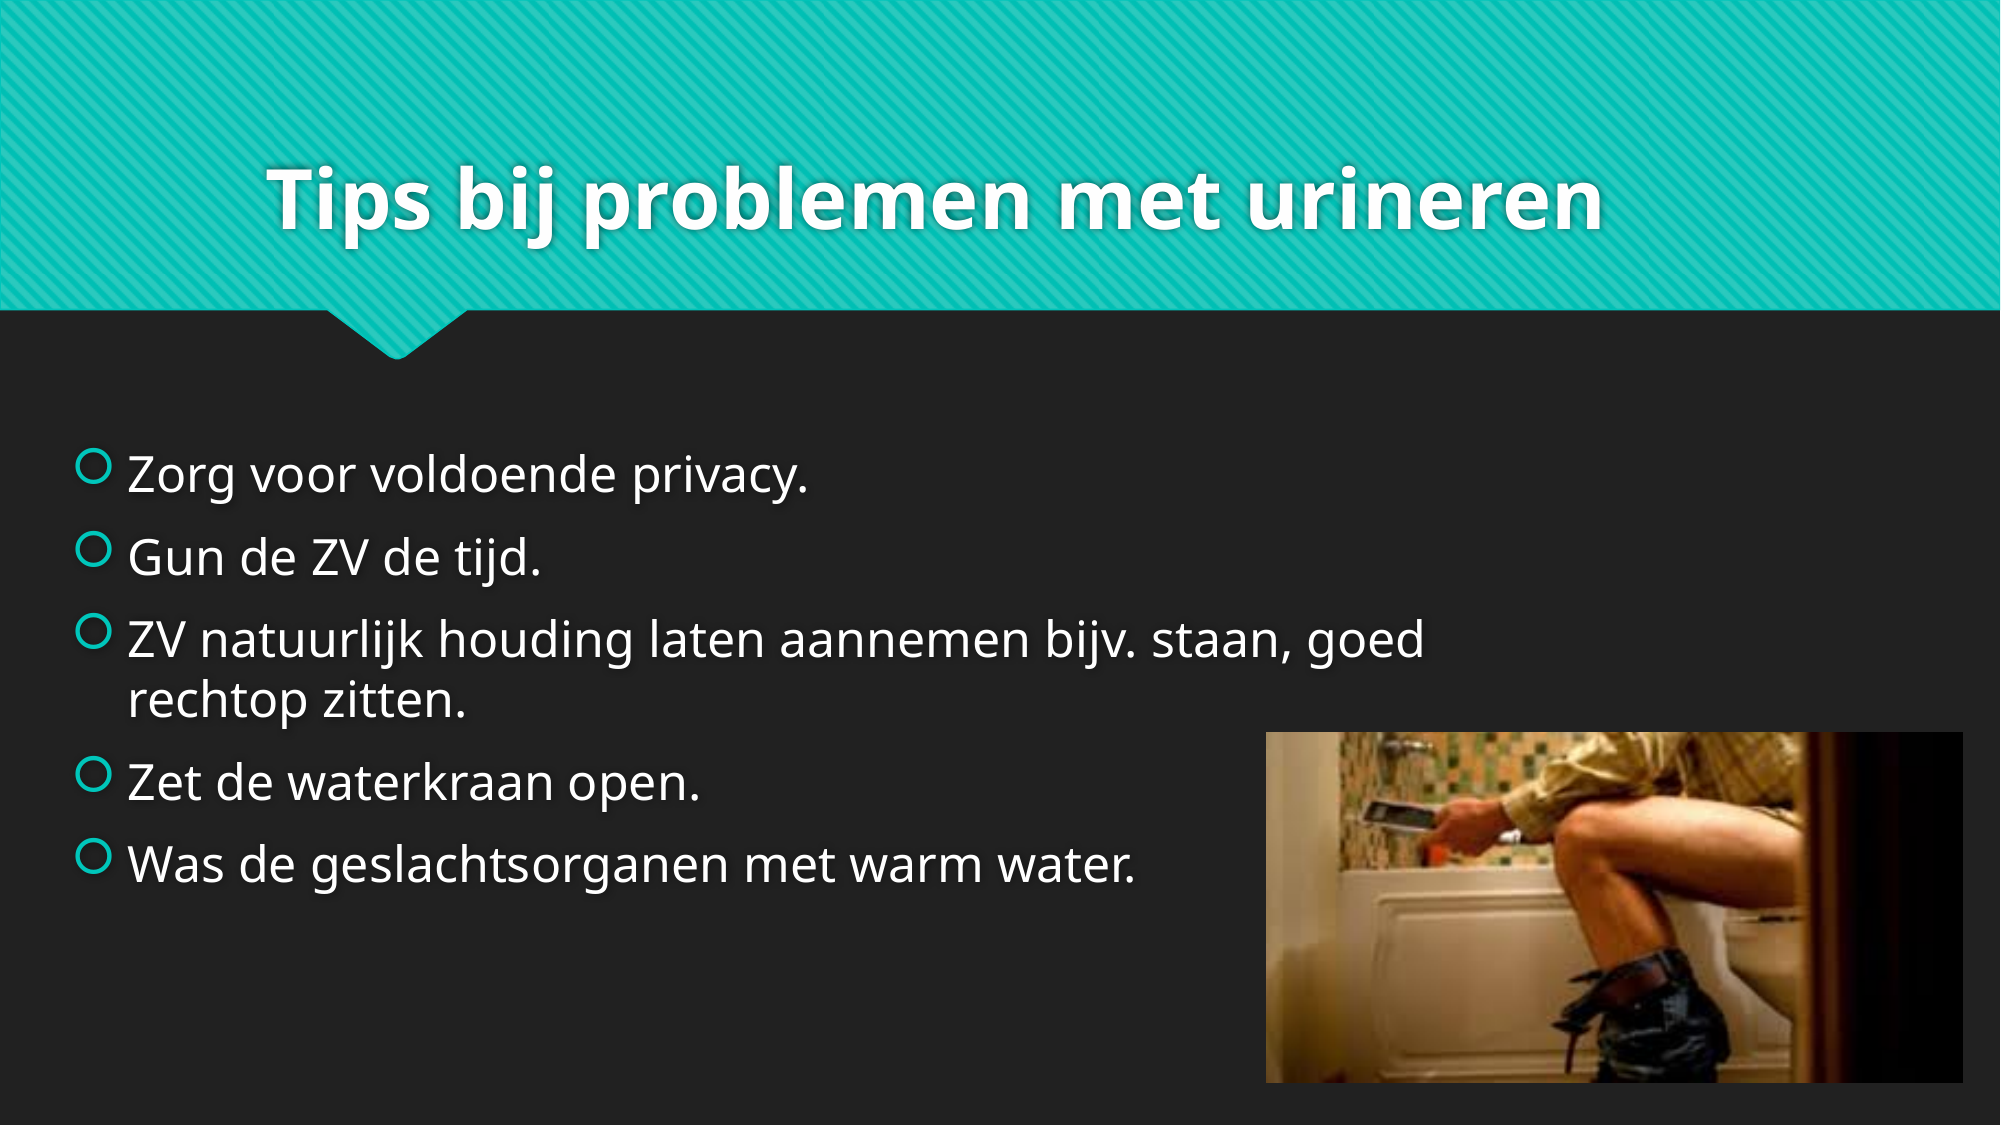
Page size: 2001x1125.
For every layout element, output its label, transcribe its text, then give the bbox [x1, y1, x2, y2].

picture [1266, 732, 1964, 1083]
title Tips bij problemen met urineren [250, 58, 1736, 254]
list Zorg voor voldoende privacy. Gun de ZV de tijd. ZV natuurlijk houding laten aannemen bijv. staan, goed rechtop zitten. Zet de waterkraan open. Was de geslachtsorganen met warm water. [56, 478, 1615, 988]
